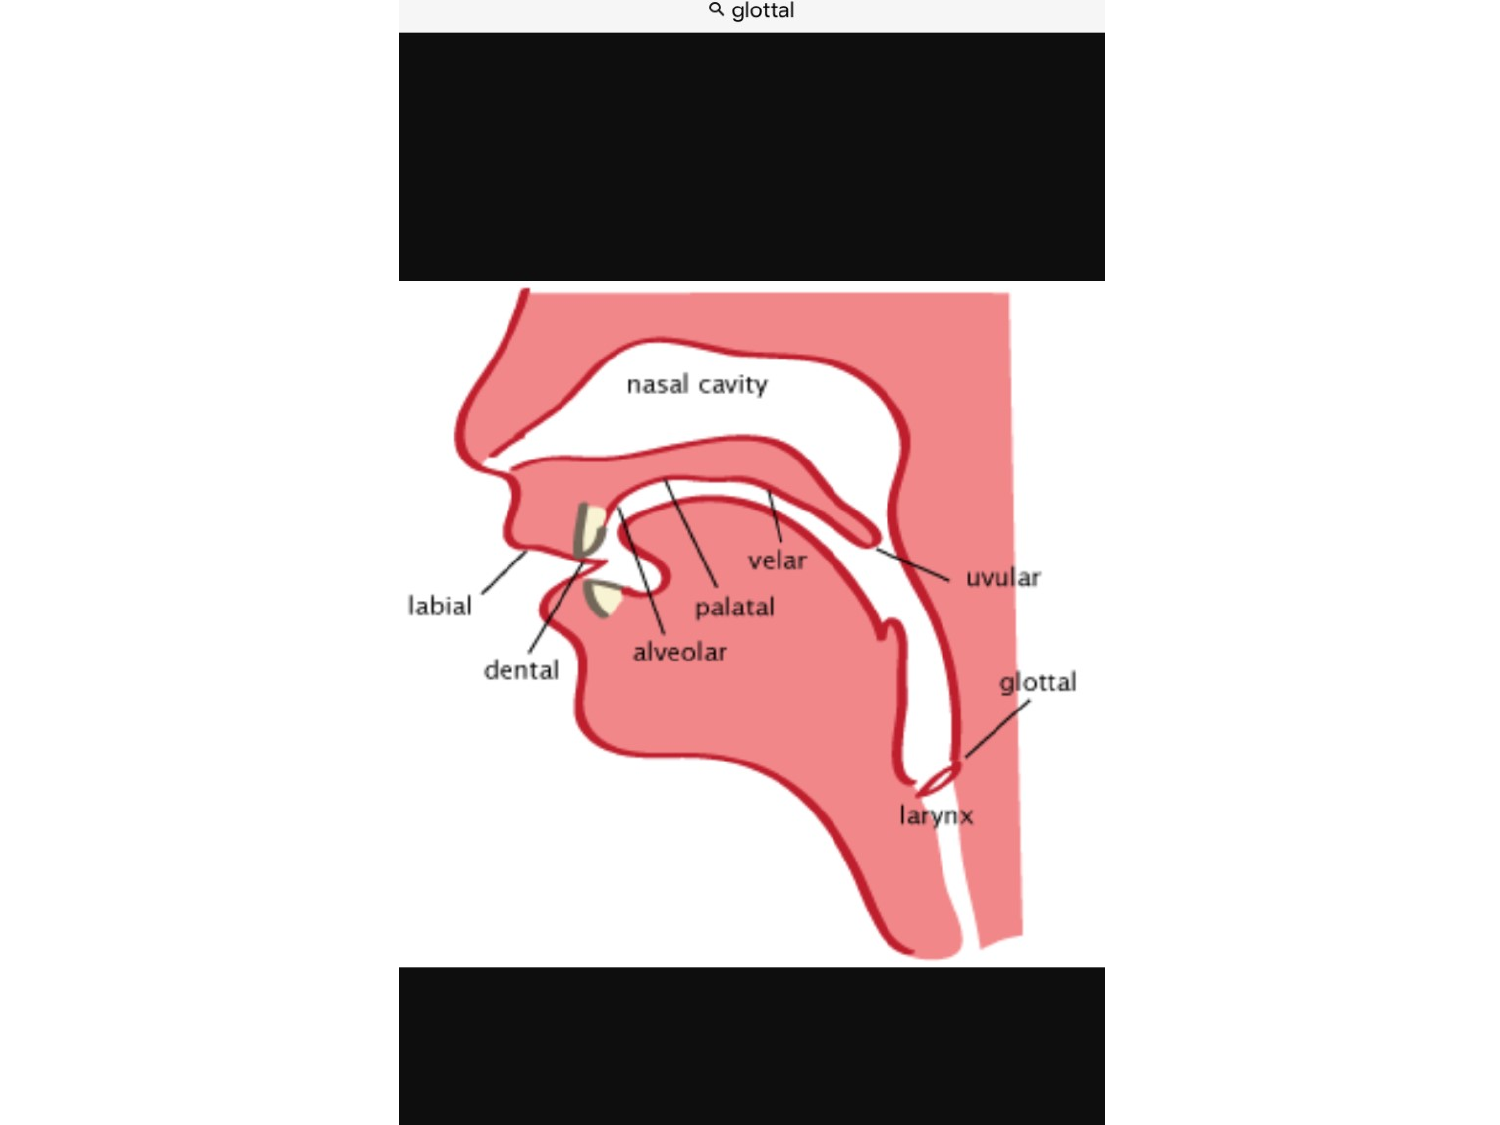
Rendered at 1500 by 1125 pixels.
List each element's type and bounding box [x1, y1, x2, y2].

list [399, 0, 1105, 1125]
